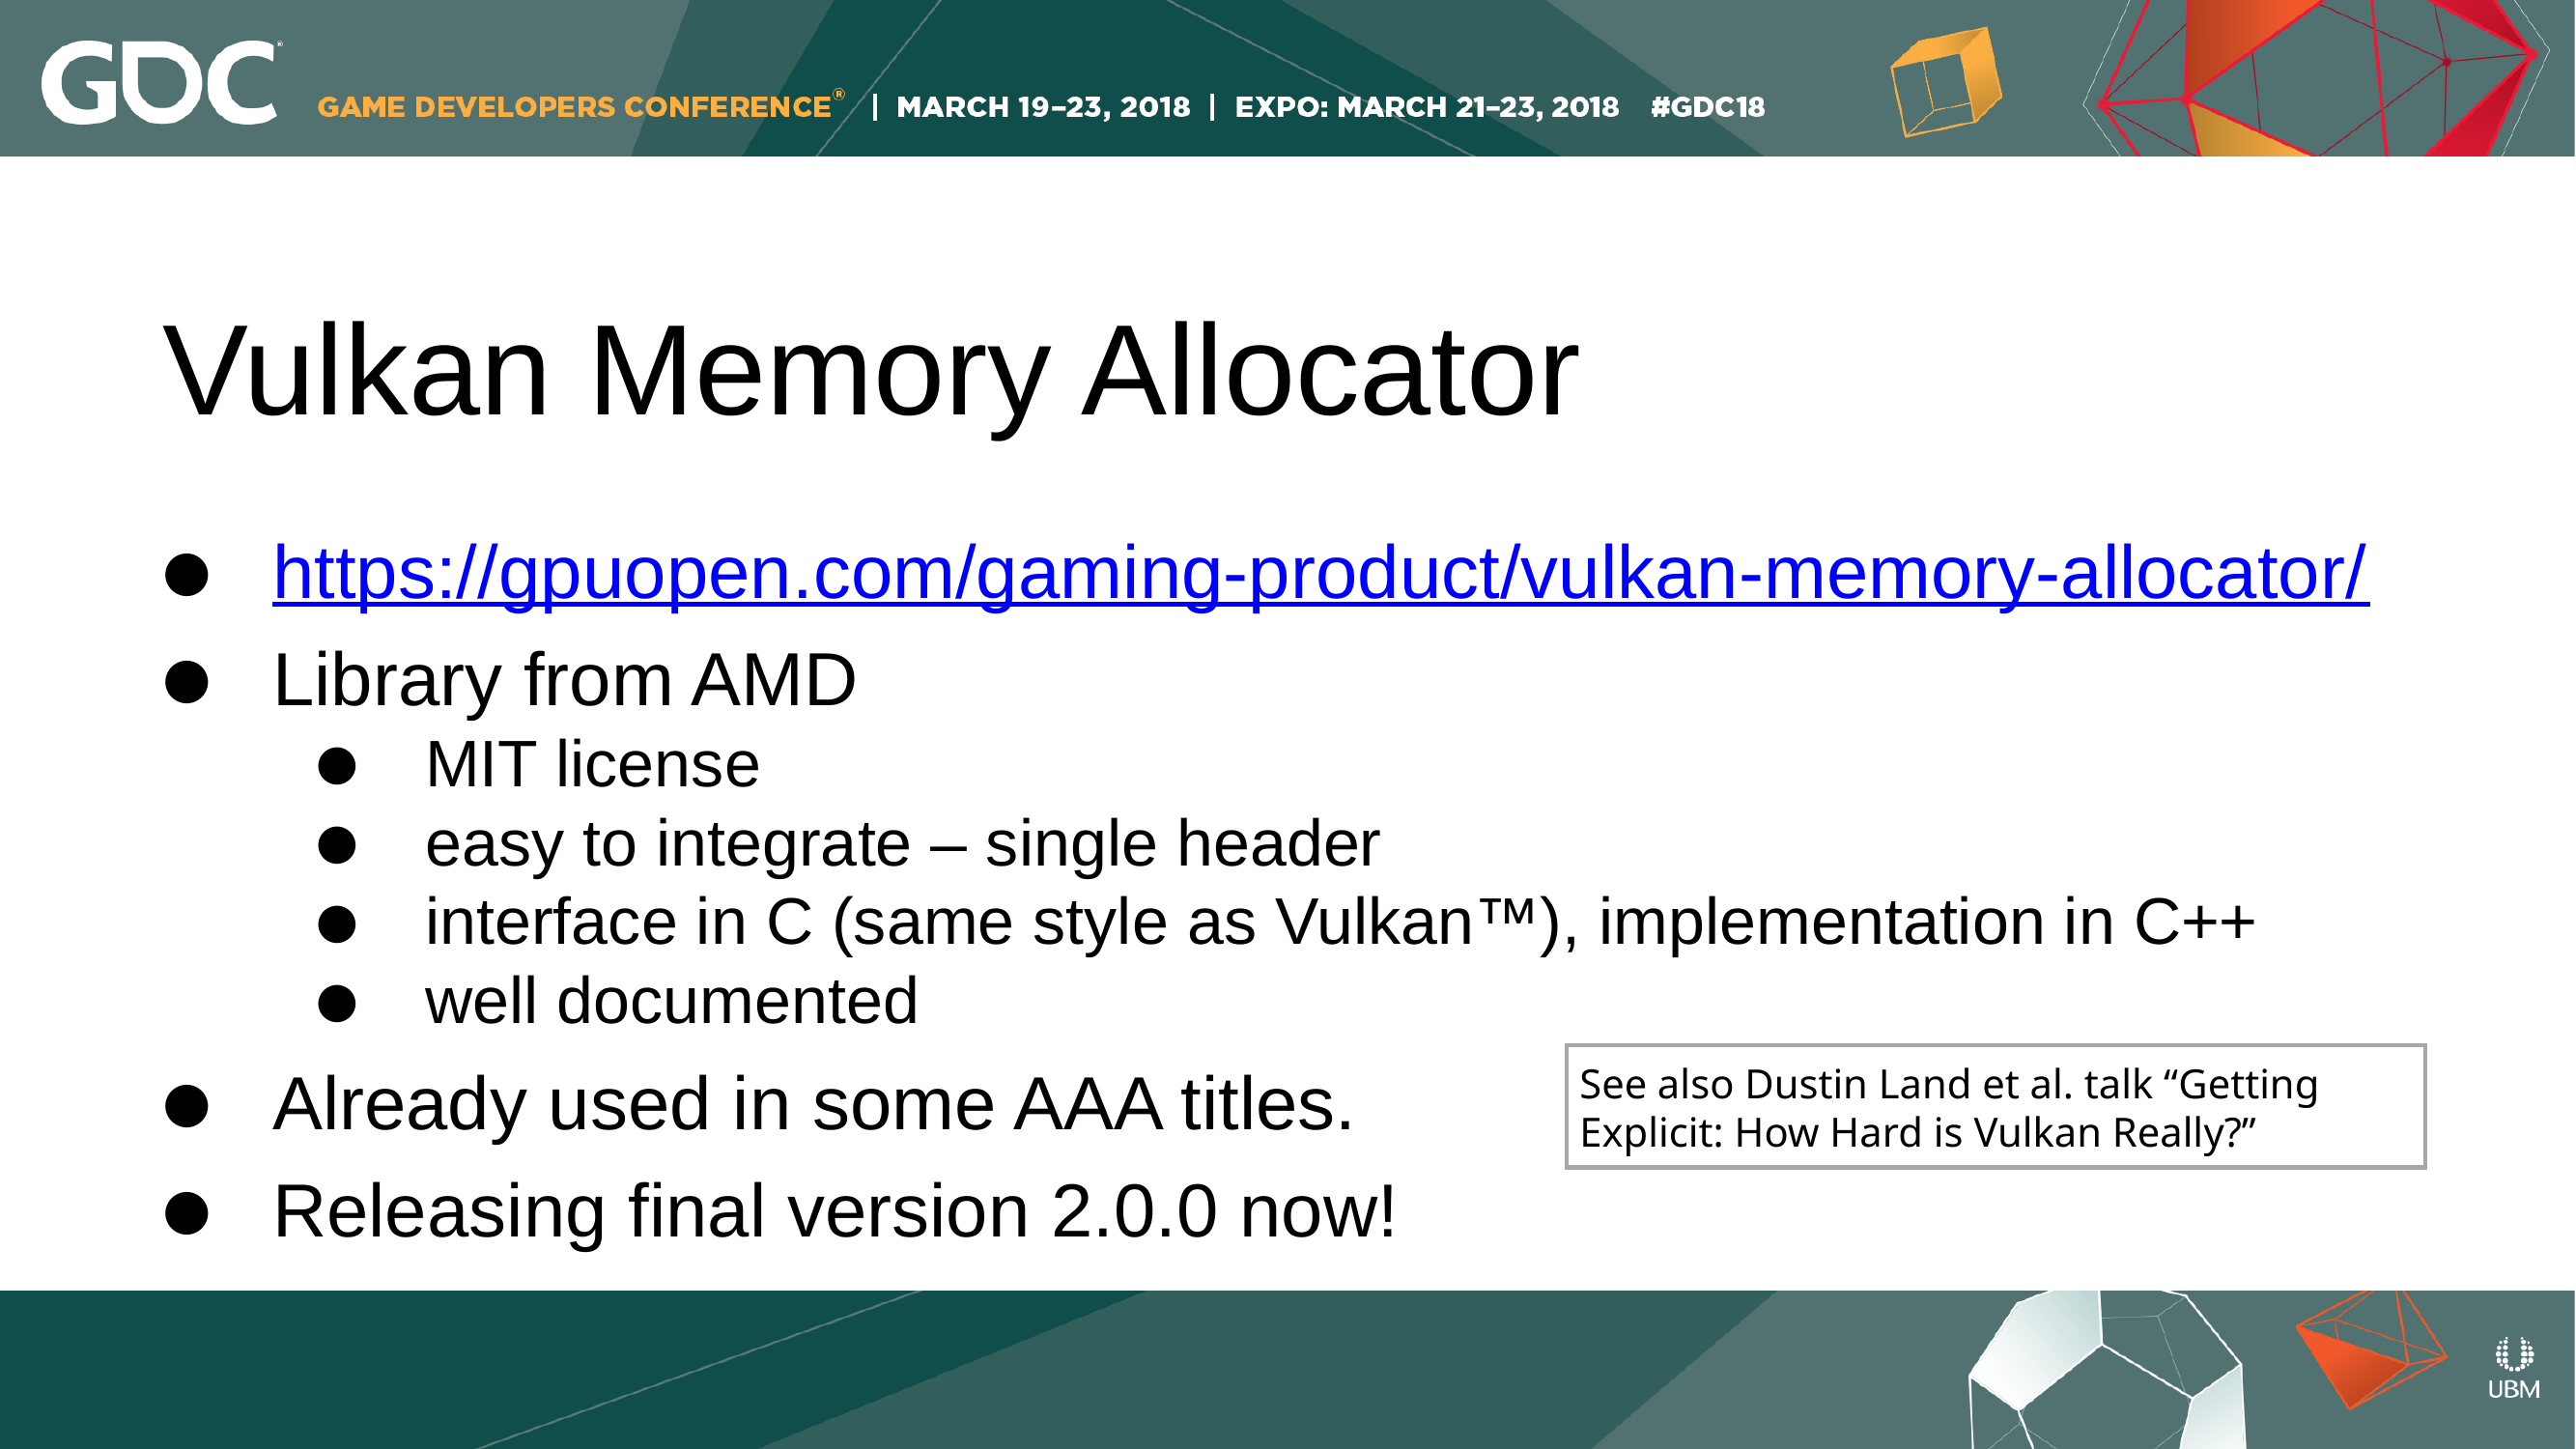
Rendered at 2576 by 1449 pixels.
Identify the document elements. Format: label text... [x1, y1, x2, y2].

title Vulkan Memory Allocator [150, 272, 2426, 495]
list https://gpuopen.com/gaming-product/vulkan-memory-allocator/ Library from AMD MIT license easy to integrate – single header interface in C (same style as Vulkan™), implementation in C++ well documented Already used in some AAA titles. Releasing final version 2.0.0 now! [150, 509, 2426, 1284]
text_box See also Dustin Land et al. talk “Getting Explicit: How Hard is Vulkan Really?” [1567, 1045, 2425, 1168]
picture [0, 0, 2575, 1449]
